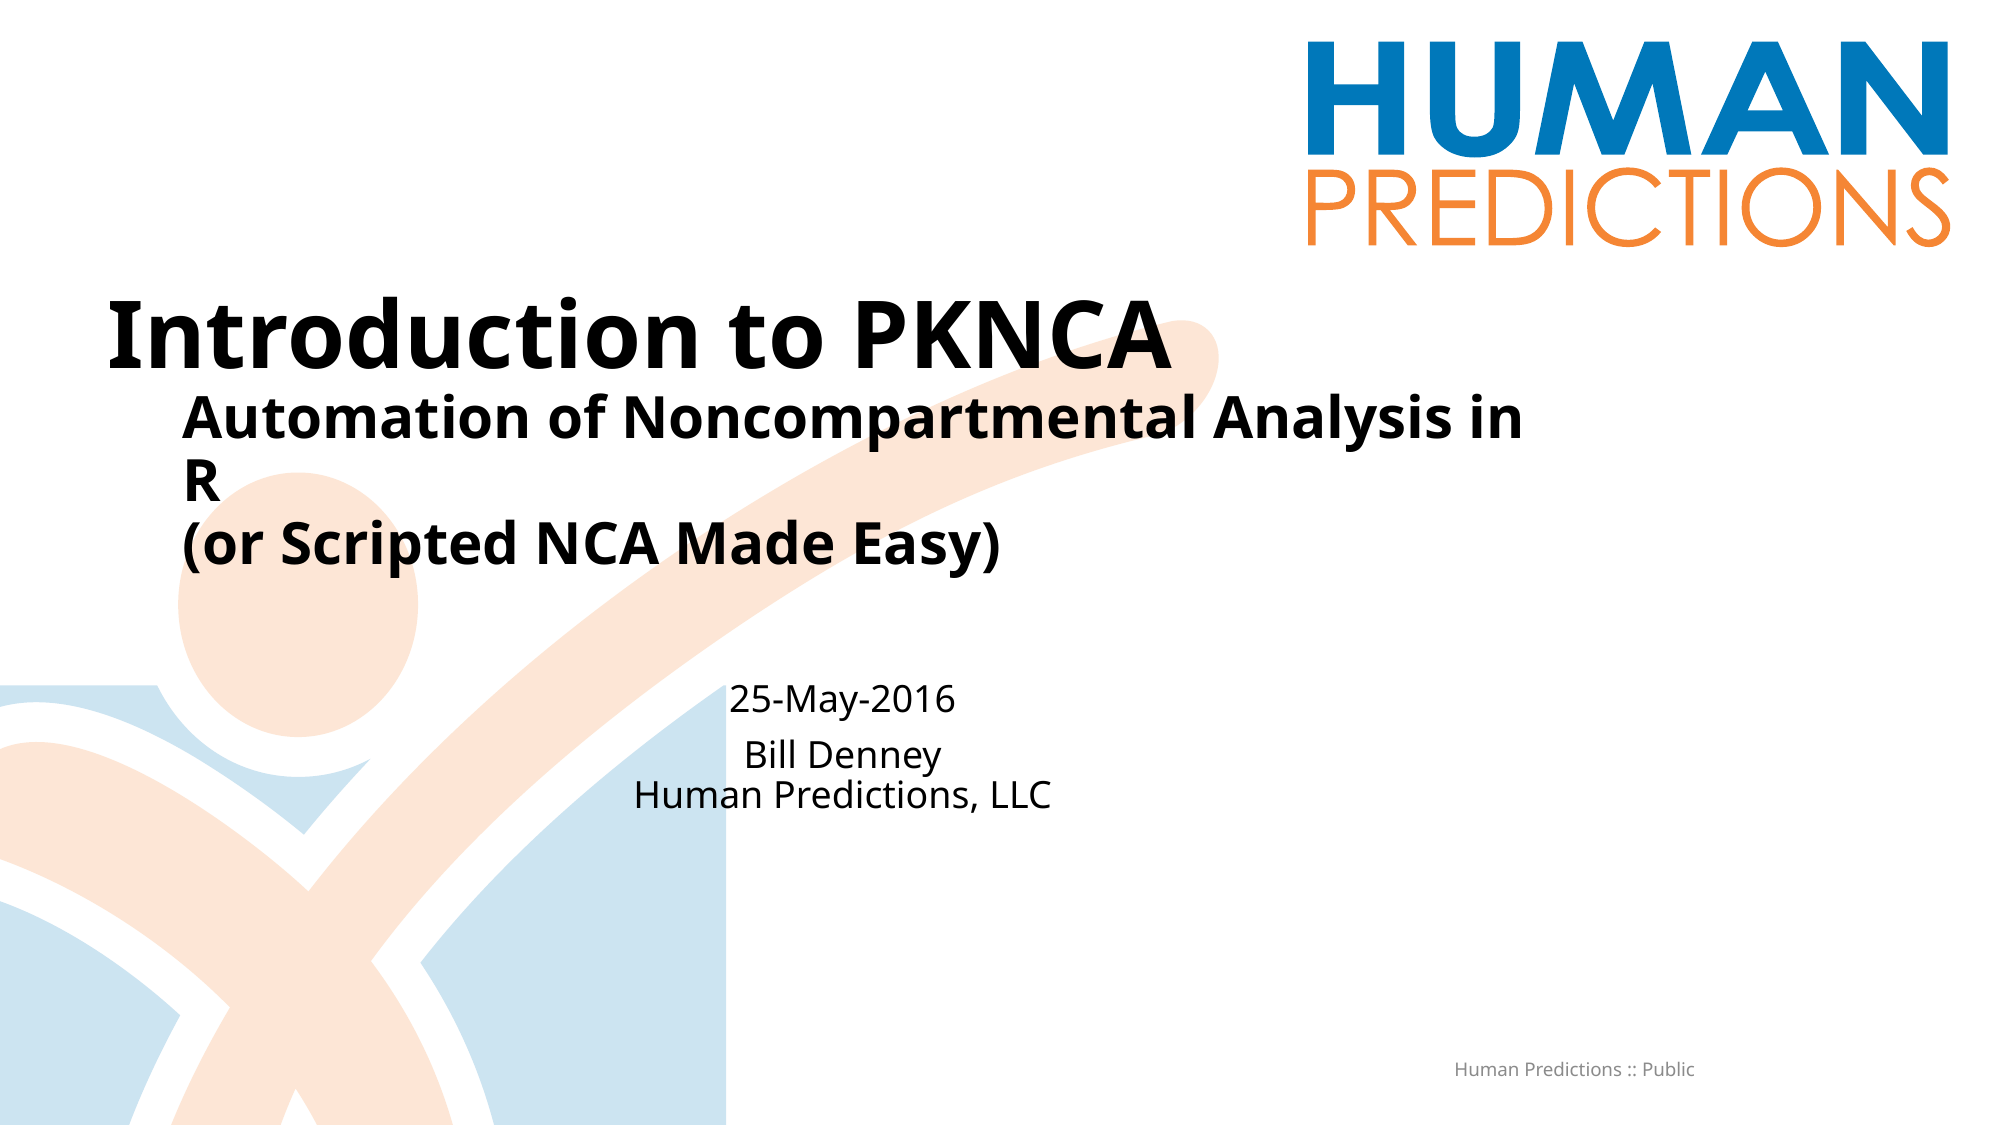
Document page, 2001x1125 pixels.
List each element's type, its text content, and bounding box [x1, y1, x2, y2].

subtitle 25-May-2016 Bill Denney Human Predictions, LLC [92, 612, 1593, 885]
title Introduction to PKNCA Automation of Noncompartmental Analysis in R (or Scripted NCA Made Easy) [92, 192, 1593, 585]
